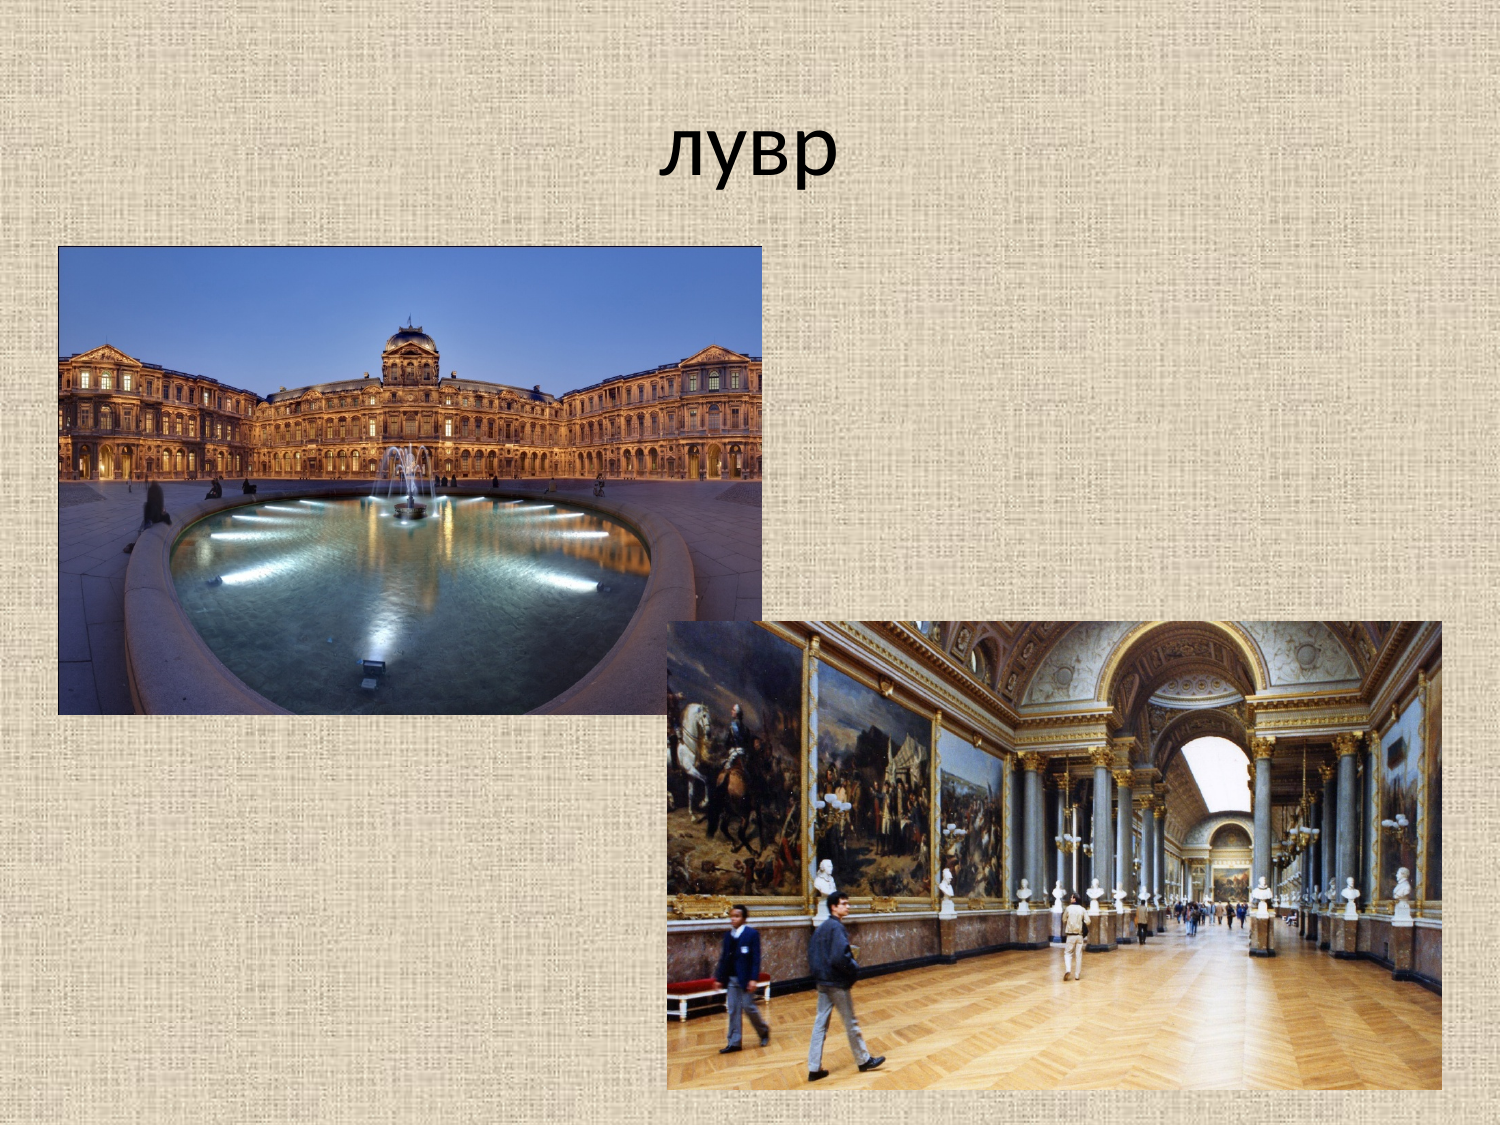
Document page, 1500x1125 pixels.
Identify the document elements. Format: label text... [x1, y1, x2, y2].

title лувр [75, 45, 1425, 233]
picture [0, 0, 1500, 1125]
